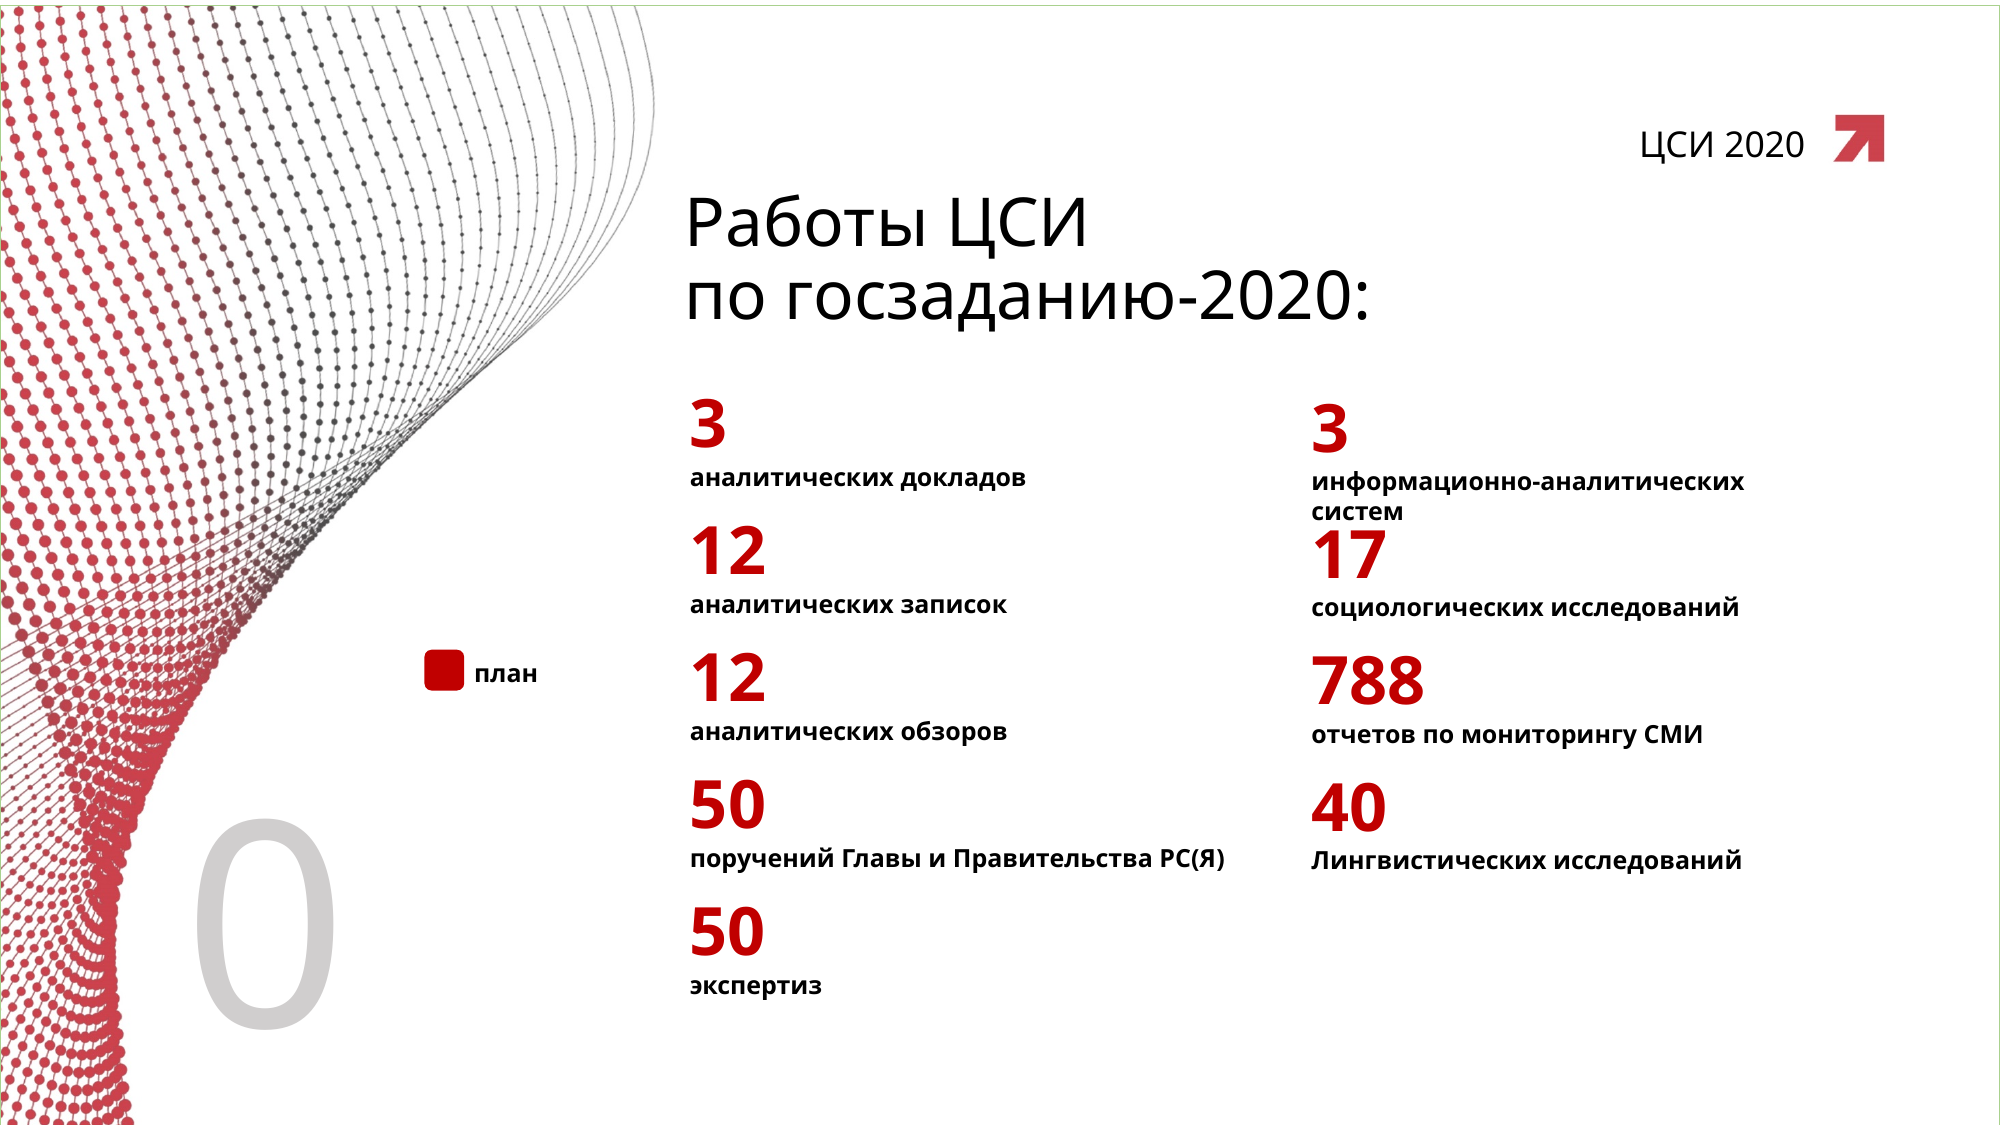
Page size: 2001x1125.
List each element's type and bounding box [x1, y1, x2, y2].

text_box [425, 635, 742, 692]
picture [0, 5, 2000, 1125]
text_box [674, 373, 1364, 1008]
text_box [1296, 378, 1847, 884]
